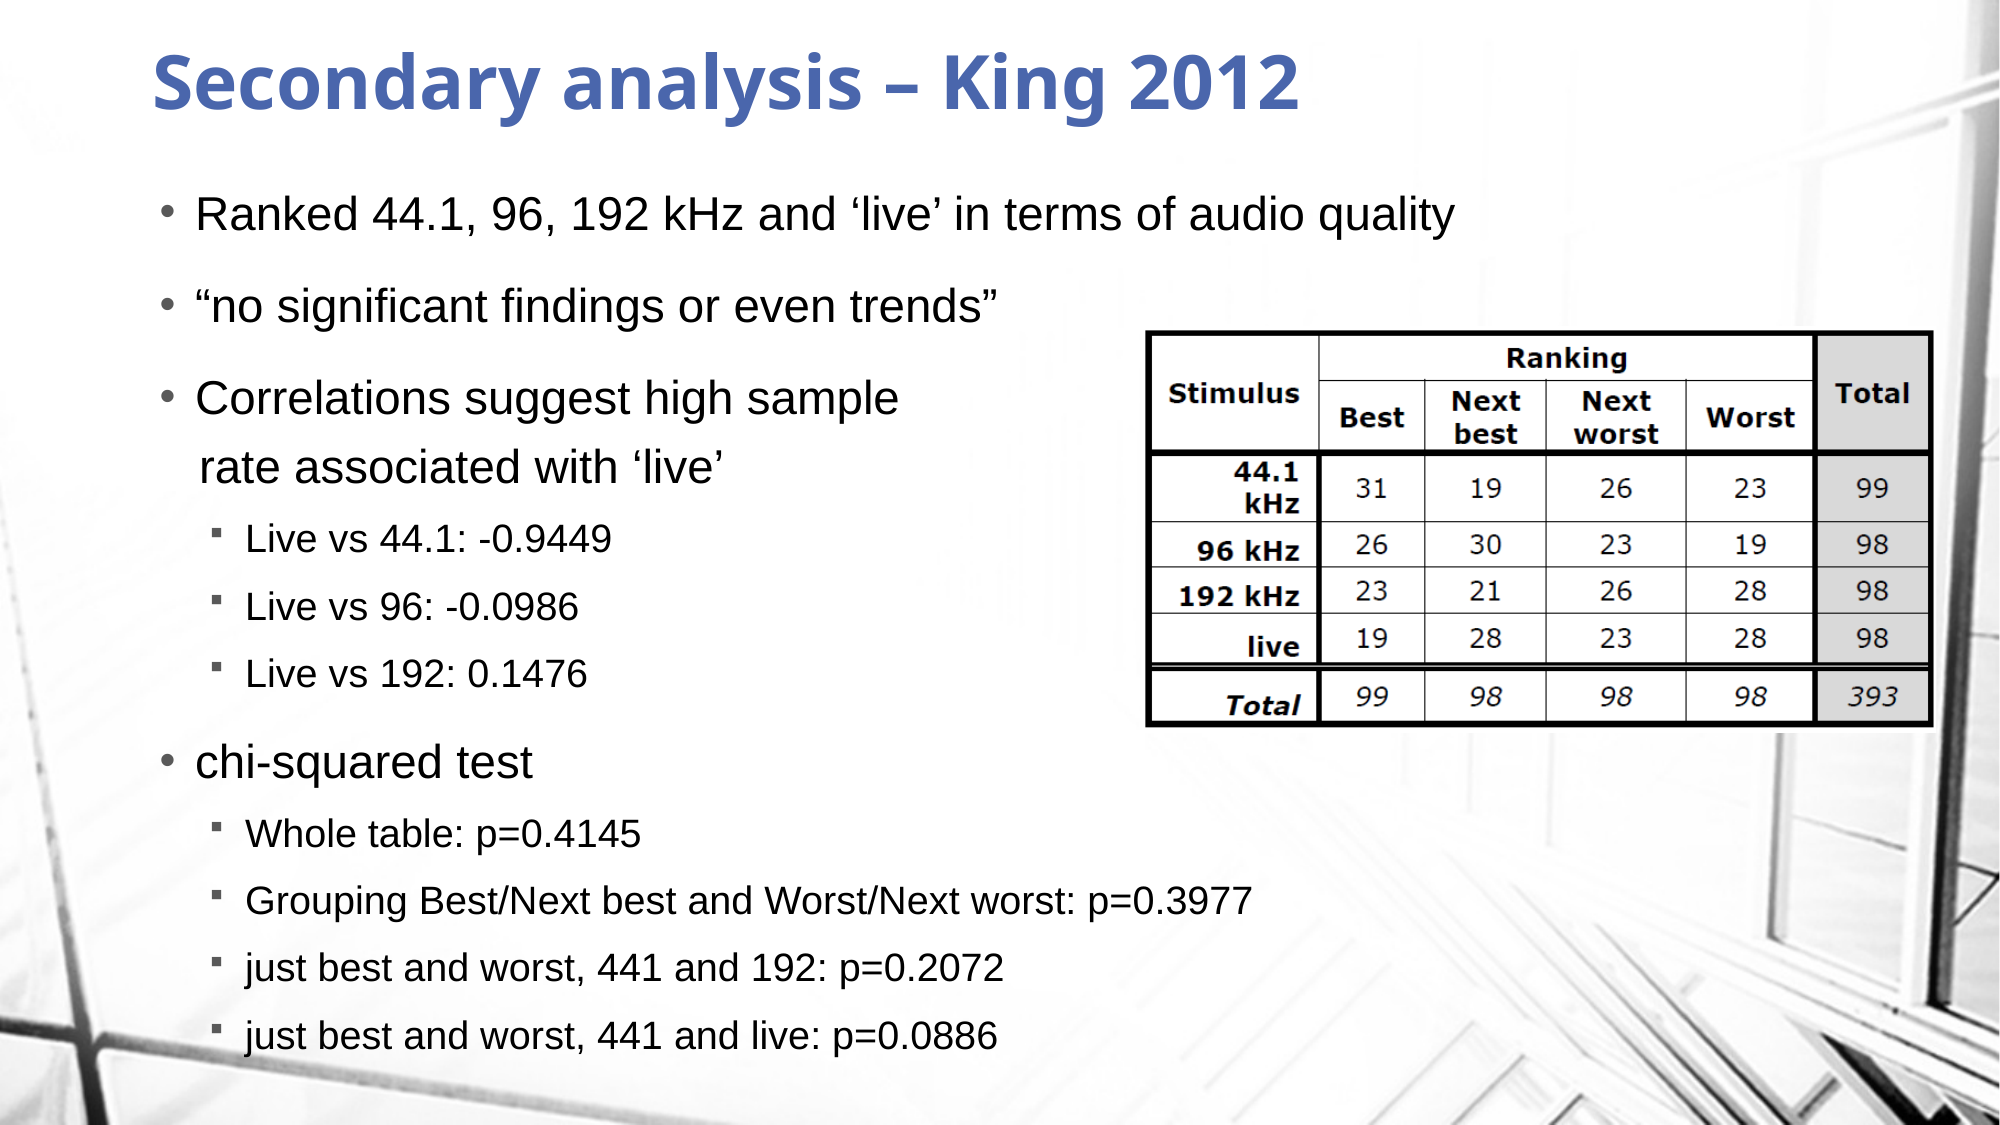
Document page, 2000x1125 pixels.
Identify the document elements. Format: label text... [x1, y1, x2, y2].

list Ranked 44.1, 96, 192 kHz and ‘live’ in terms of audio quality “no significant findings or even trends” Correlations suggest high sample rate associated with ‘live’ Live vs 44.1: -0.9449 Live vs 96: -0.0986 Live vs 192: 0.1476 chi-squared test Whole table: p=0.4145 Grouping Best/Next best and Worst/Next worst: p=0.3977 just best and worst, 441 and 192: p=0.2072 just best and worst, 441 and live: p=0.0886 [137, 174, 1874, 1071]
picture [0, 0, 2000, 1125]
title Secondary analysis – King 2012 [137, 0, 1744, 175]
